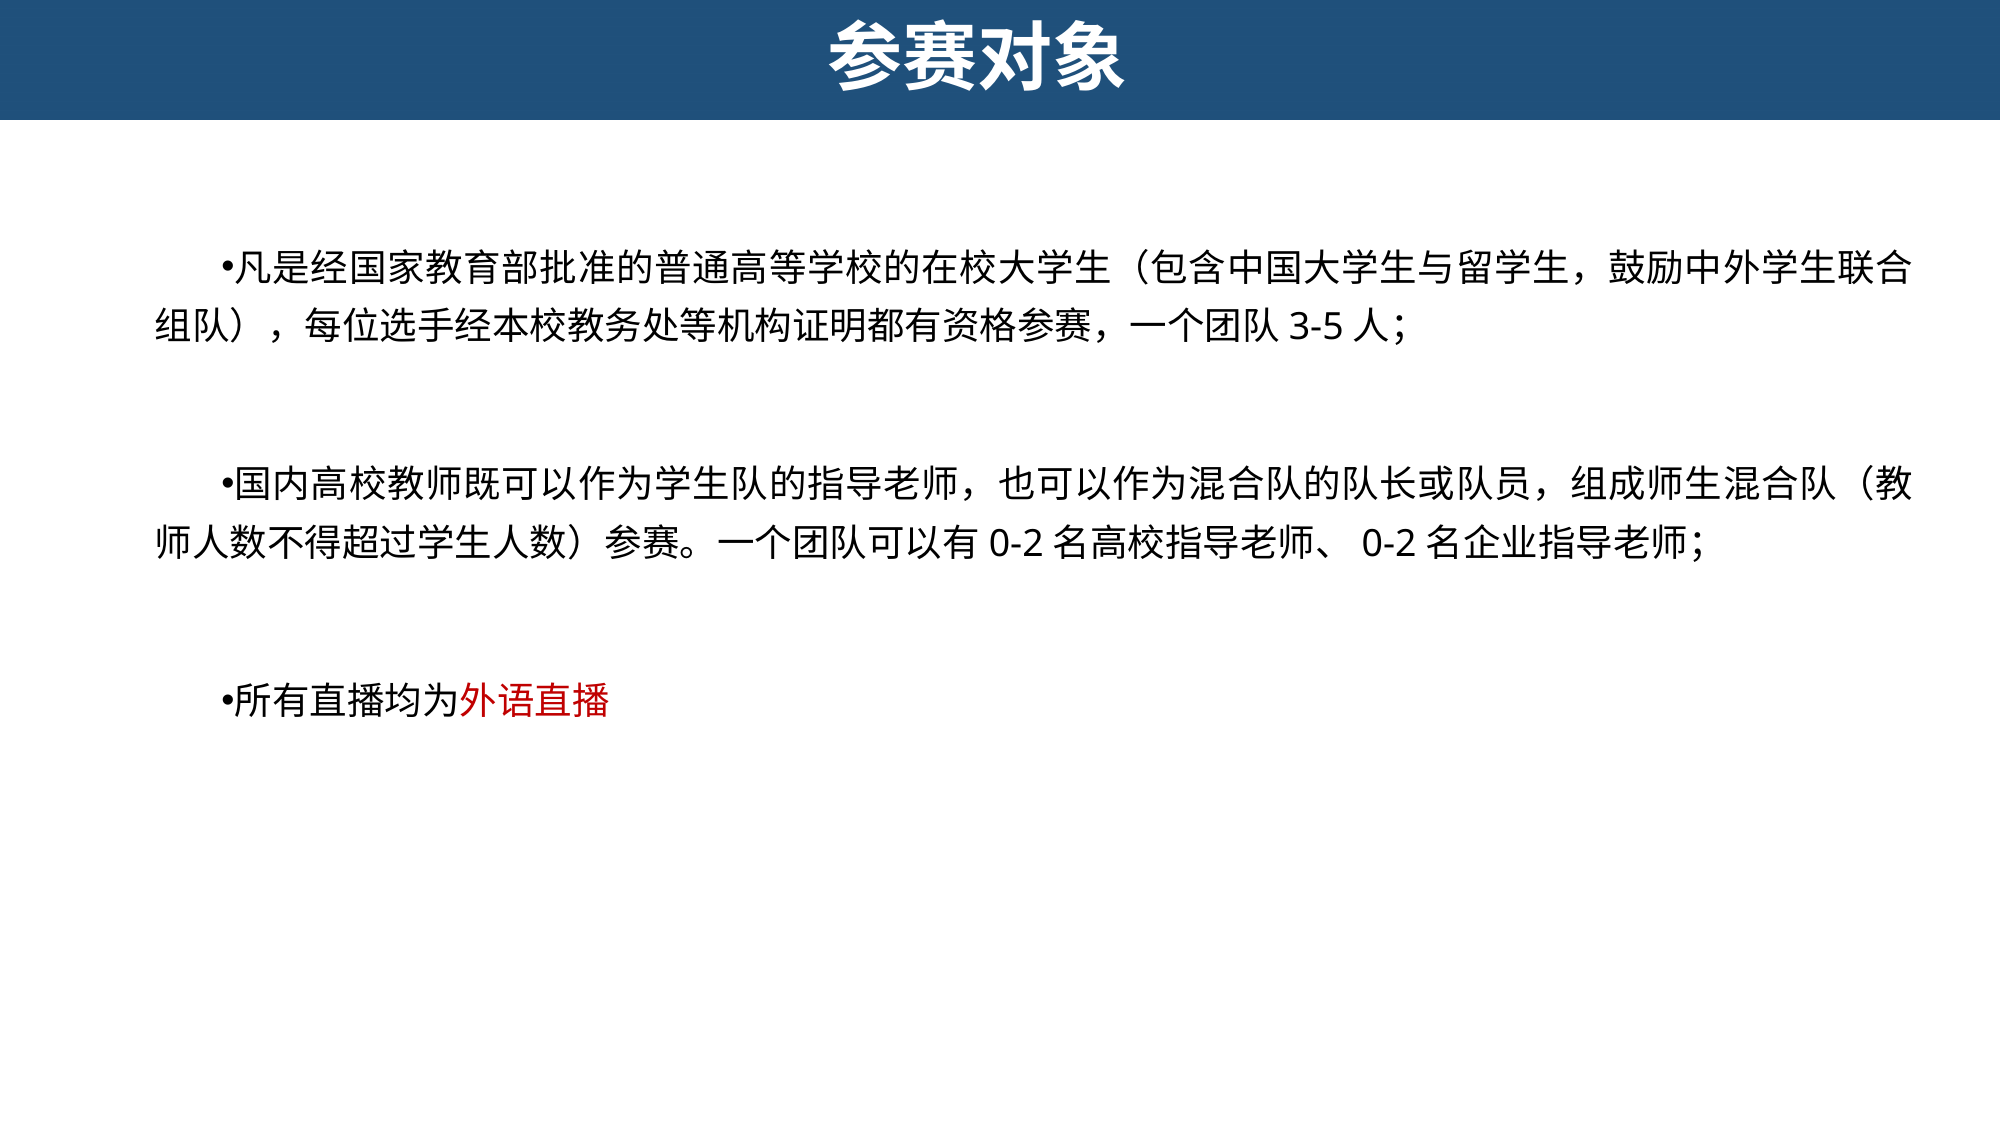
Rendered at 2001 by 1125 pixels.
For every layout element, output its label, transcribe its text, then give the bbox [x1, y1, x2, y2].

list 凡是经国家教育部批准的普通高等学校的在校大学生（包含中国大学生与留学生，鼓励中外学生联合组队），每位选手经本校教务处等机构证明都有资格参赛，一个团队3-5人； 国内高校教师既可以作为学生队的指导老师，也可以作为混合队的队长或队员，组成师生混合队（教师人数不得超过学生人数）参赛。一个团队可以有0-2名高校指导老师、0-2名企业指导老师； 所有直播均为外语直播 [102, 222, 1930, 937]
picture [0, 0, 2000, 120]
